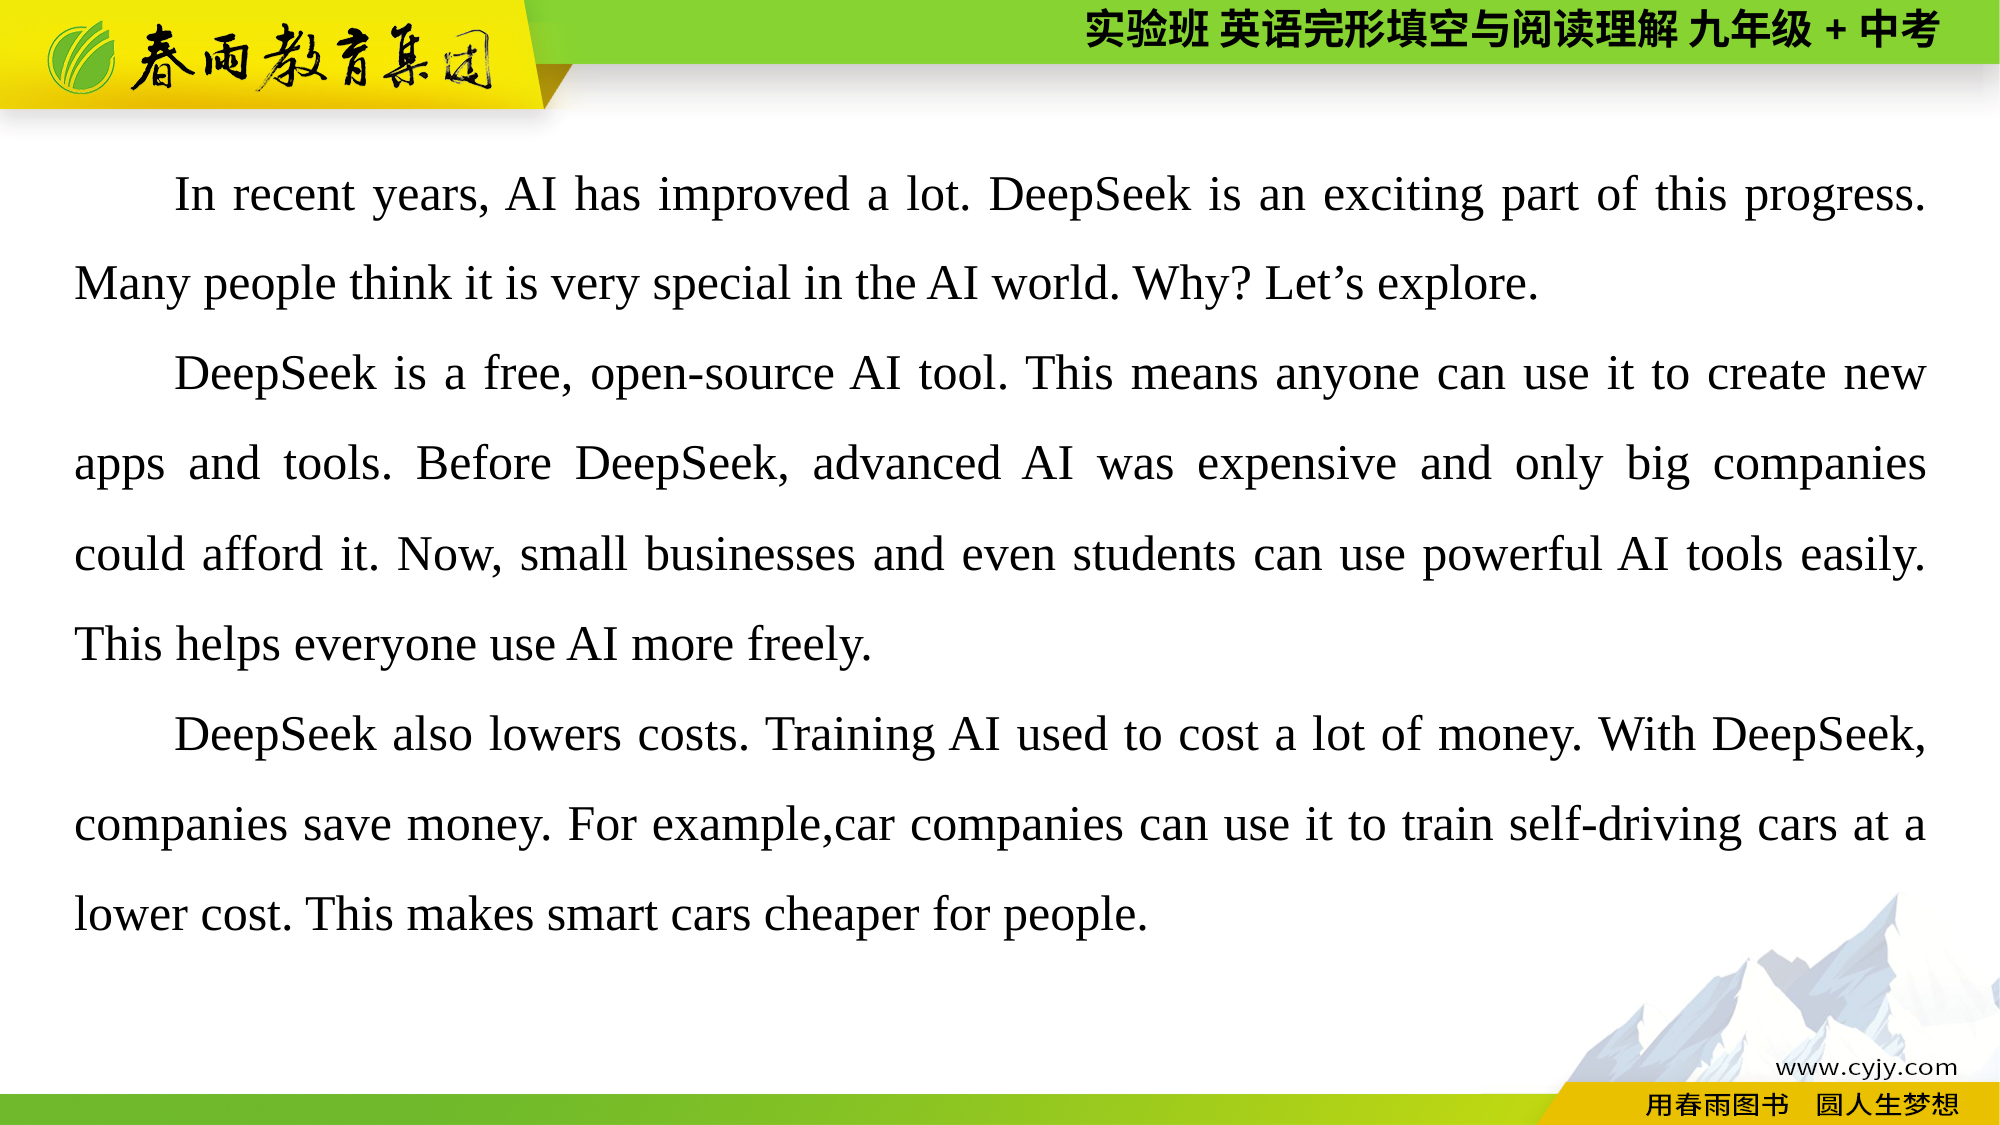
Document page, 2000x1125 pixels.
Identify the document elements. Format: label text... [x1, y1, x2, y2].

picture [0, 0, 2000, 1125]
list In recent years, AI has improved a lot. DeepSeek is an exciting part of this progress. Many people think it is very special in the AI world. Why? Let’s explore. DeepSeek is a free, open-source AI tool. This means anyone can use it to create new apps and tools. Before DeepSeek, advanced AI was expensive and only big companies could afford it. Now, small businesses and even students can use powerful AI tools easily. This helps everyone use AI more freely. DeepSeek also lowers costs. Training AI used to cost a lot of money. With DeepSeek, companies save money. For example,car companies can use it to train self-driving cars at a lower cost. This makes smart cars cheaper for people. [59, 122, 1944, 956]
